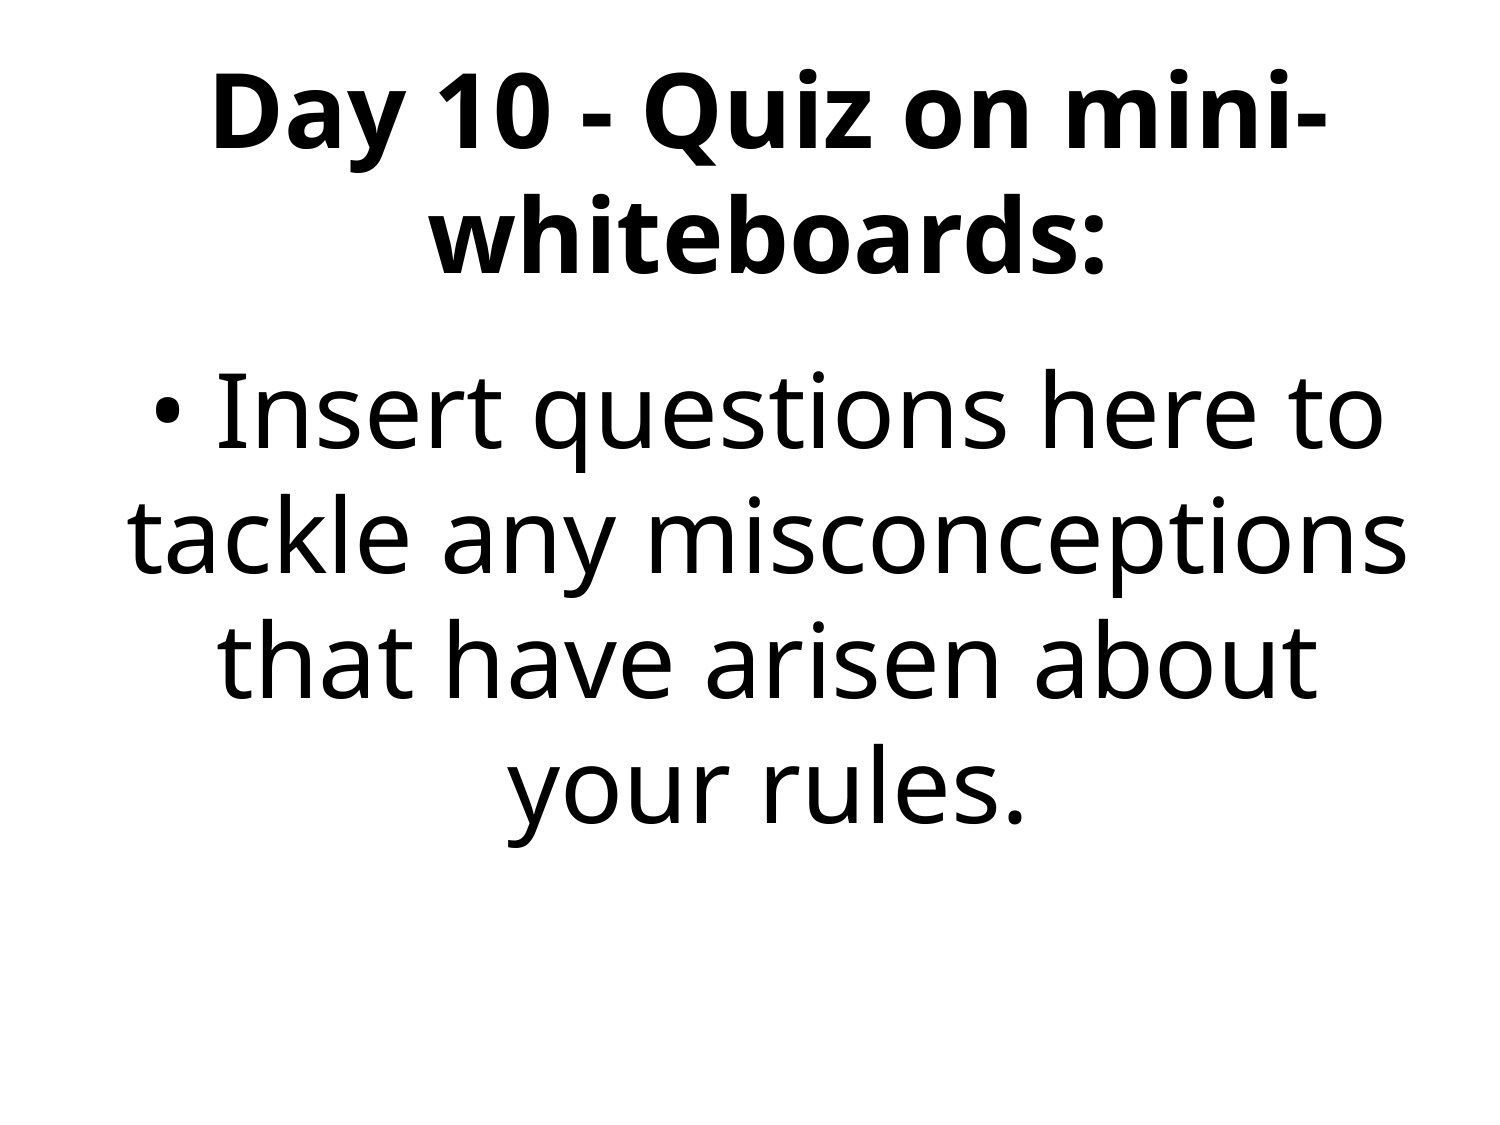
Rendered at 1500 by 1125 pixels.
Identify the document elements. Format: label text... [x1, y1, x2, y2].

text_box Day 10 - Quiz on mini-whiteboards: • Insert questions here to tackle any misconceptions that have arisen about your rules. [99, 37, 1438, 852]
